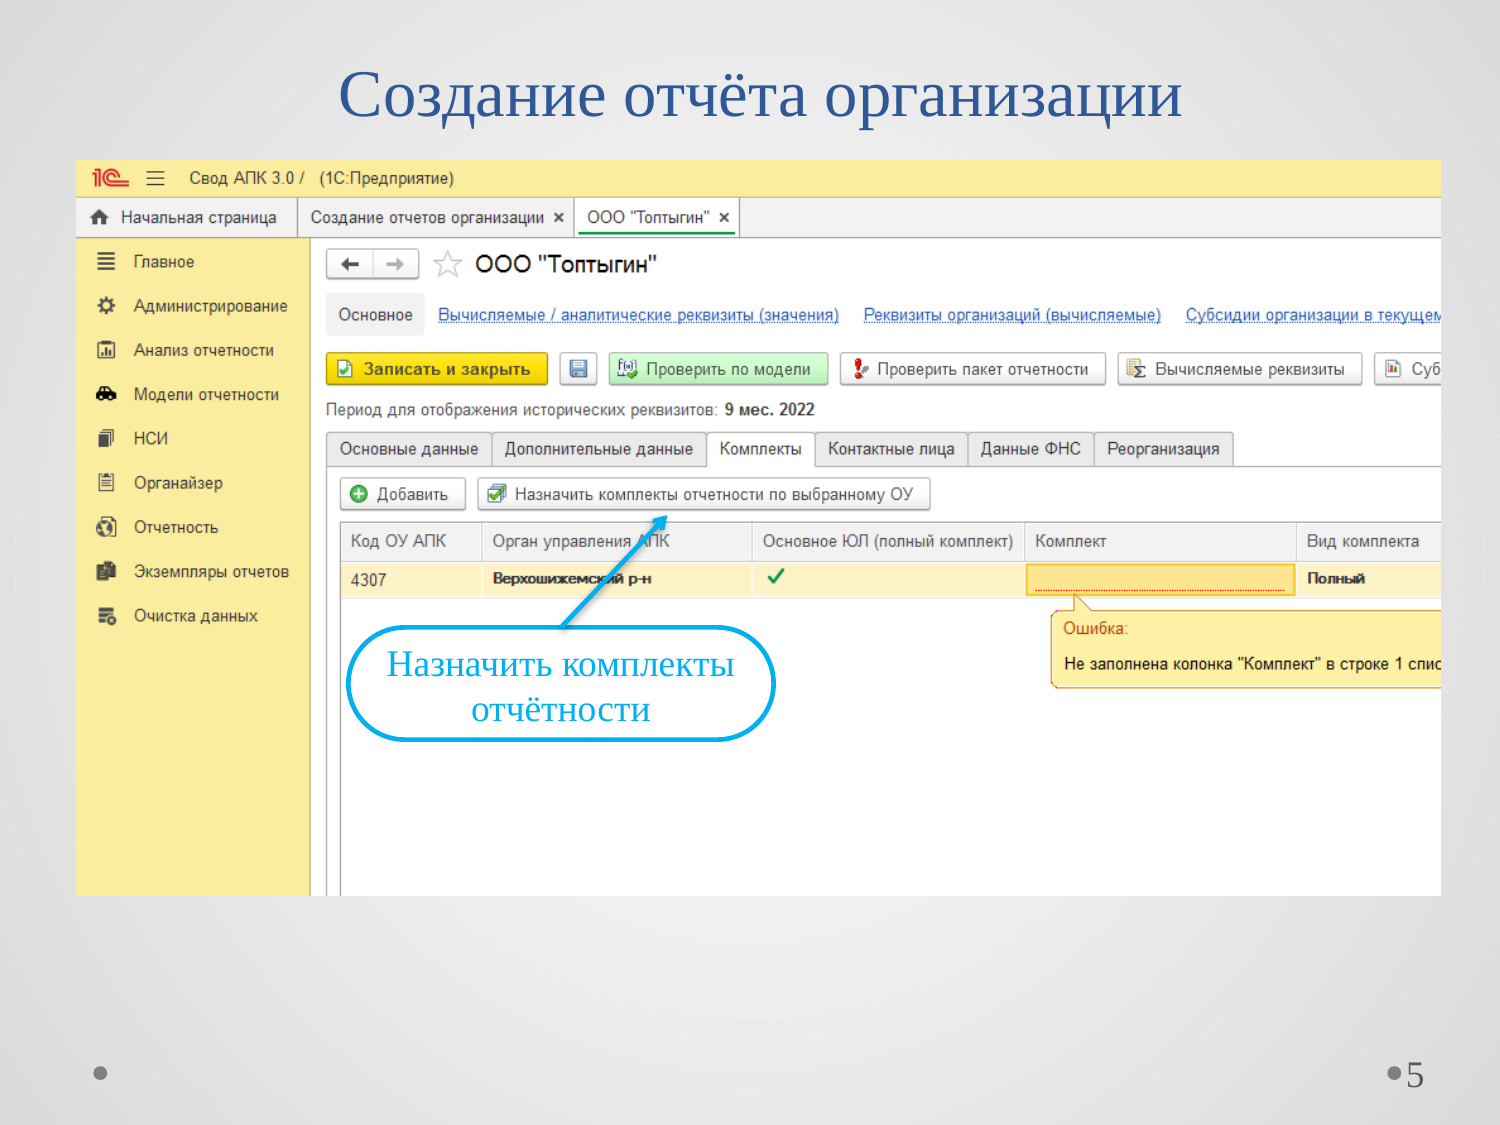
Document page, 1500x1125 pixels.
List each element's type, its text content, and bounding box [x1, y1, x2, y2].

text_box Создание отчёта организации [301, 54, 1223, 138]
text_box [348, 514, 774, 740]
picture [76, 160, 1442, 896]
slide_number 5 [1401, 1042, 1494, 1103]
